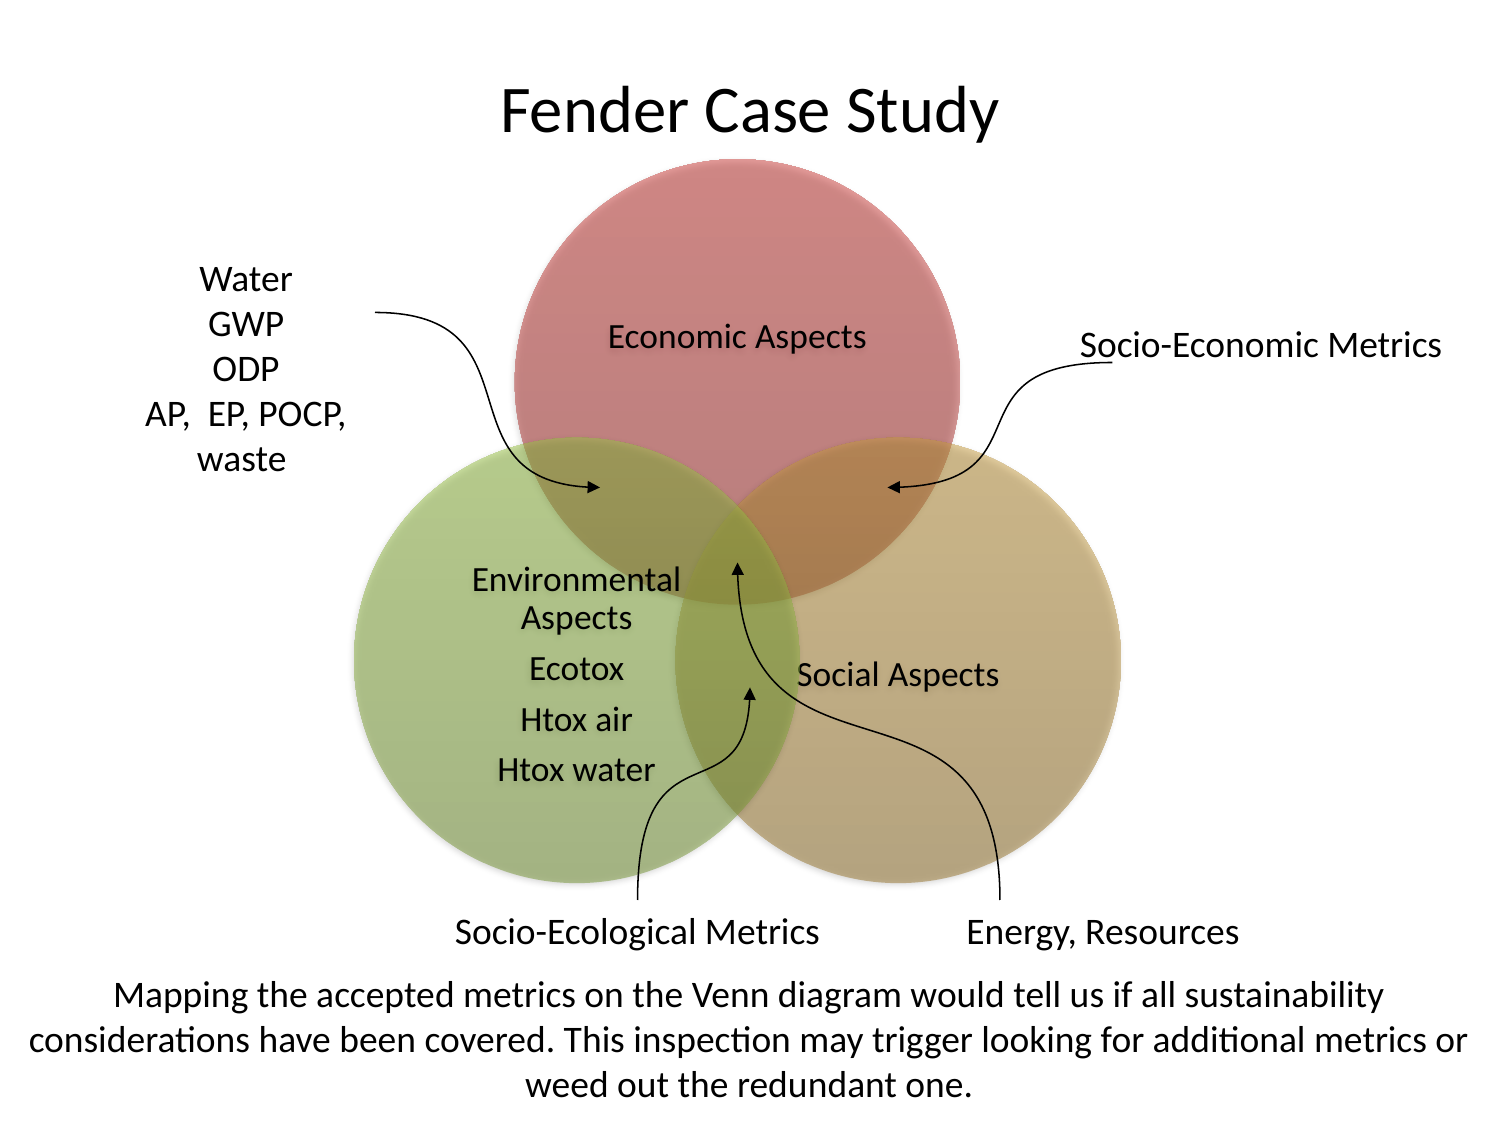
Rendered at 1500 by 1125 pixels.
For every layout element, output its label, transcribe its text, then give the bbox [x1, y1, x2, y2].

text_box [587, 737, 694, 851]
title Fender Case Study [75, 12, 1425, 200]
text_box Socio-Ecological Metrics [439, 902, 836, 960]
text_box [887, 362, 1113, 488]
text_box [374, 312, 601, 488]
text_box Mapping the accepted metrics on the Venn diagram would tell us if all sustainability considerations have been covered. This inspection may trigger looking for additional metrics or weed out the redundant one. [12, 962, 1487, 1113]
text_box Energy, Resources [951, 902, 1255, 960]
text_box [699, 599, 1038, 863]
text_box Socio-Economic Metrics [1416, 312, 1458, 373]
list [62, 149, 1413, 893]
